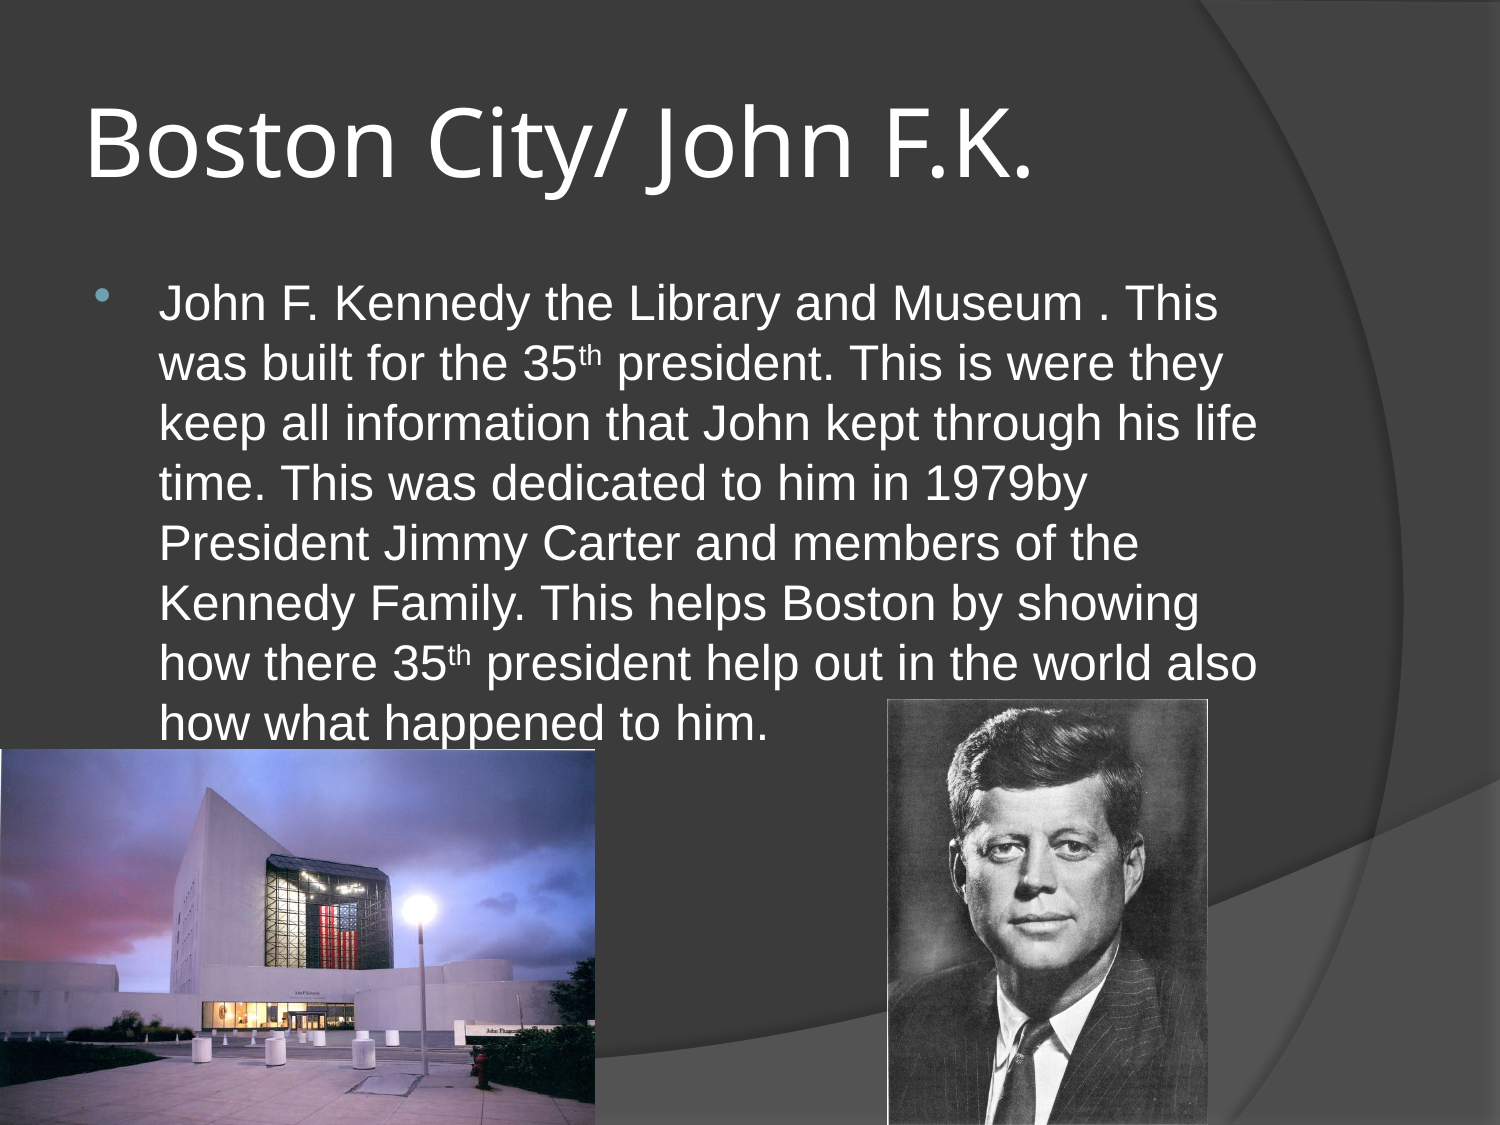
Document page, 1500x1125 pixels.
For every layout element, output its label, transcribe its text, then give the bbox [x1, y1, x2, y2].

title Boston City/ John F.K. [75, 45, 1300, 233]
list John F. Kennedy the Library and Museum . This was built for the 35th president. This is were they keep all information that John kept through his life time. This was dedicated to him in 1979by President Jimmy Carter and members of the Kennedy Family. This helps Boston by showing how there 35th president help out in the world also how what happened to him. [75, 262, 1300, 1005]
picture [0, 749, 595, 1125]
picture [887, 699, 1208, 1125]
